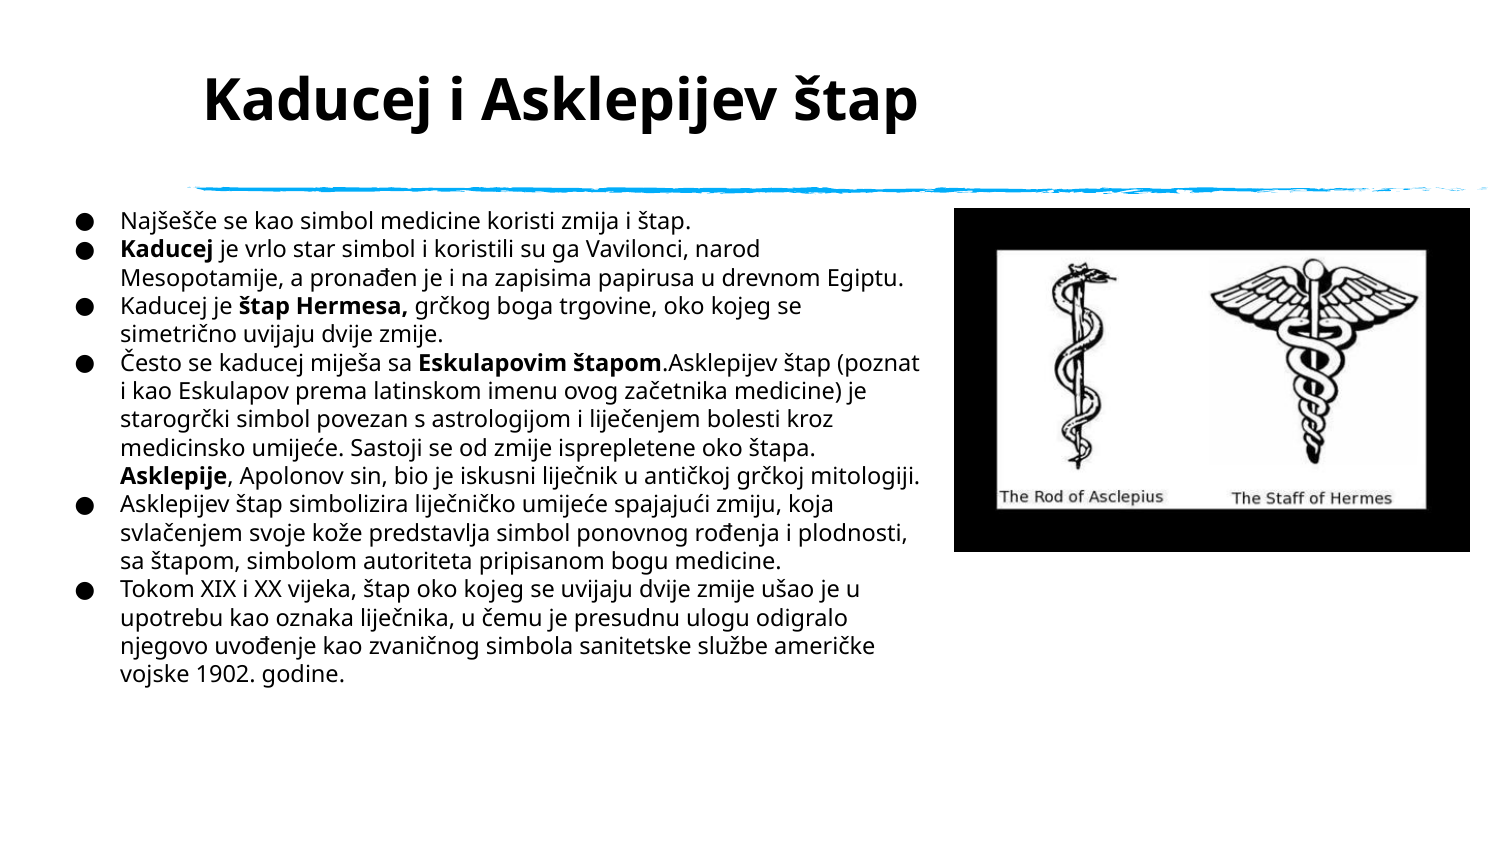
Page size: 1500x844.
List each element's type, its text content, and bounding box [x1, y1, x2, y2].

picture [1257, 188, 1278, 193]
list Najšešče se kao simbol medicine koristi zmija i štap. Kaducej je vrlo star simbol i koristili su ga Vavilonci, narod Mesopotamije, a pronađen je i na zapisima papirusa u drevnom Egiptu. Kaducej je štap Hermesa, grčkog boga trgovine, oko kojeg se simetrično uvijaju dvije zmije. Često se kaducej miješa sa Eskulapovim štapom.Asklepijev štap (poznat i kao Eskulapov prema latinskom imenu ovog začetnika medicine) je starogrčki simbol povezan s astrologijom i liječenjem bolesti kroz medicinsko umijeće. Sastoji se od zmije isprepletene oko štapa. Asklepije, Apolonov sin, bio je iskusni liječnik u antičkoj grčkoj mitologiji. Asklepijev štap simbolizira liječničko umijeće spajajući zmiju, koja svlačenjem svoje kože predstavlja simbol ponovnog rođenja i plodnosti, sa štapom, simbolom autoriteta pripisanom bogu medicine. Tokom XIX i XX vijeka, štap oko kojeg se uvijaju dvije zmije ušao je u upotrebu kao oznaka liječnika, u čemu je presudnu ulogu odigralo njegovo uvođenje kao zvaničnog simbola sanitetske službe američke vojske 1902. godine. [39, 190, 939, 778]
title Kaducej i Asklepijev štap [187, 33, 1313, 160]
picture [954, 208, 1471, 553]
picture [1435, 187, 1466, 192]
picture [1348, 188, 1370, 192]
picture [1408, 187, 1432, 191]
